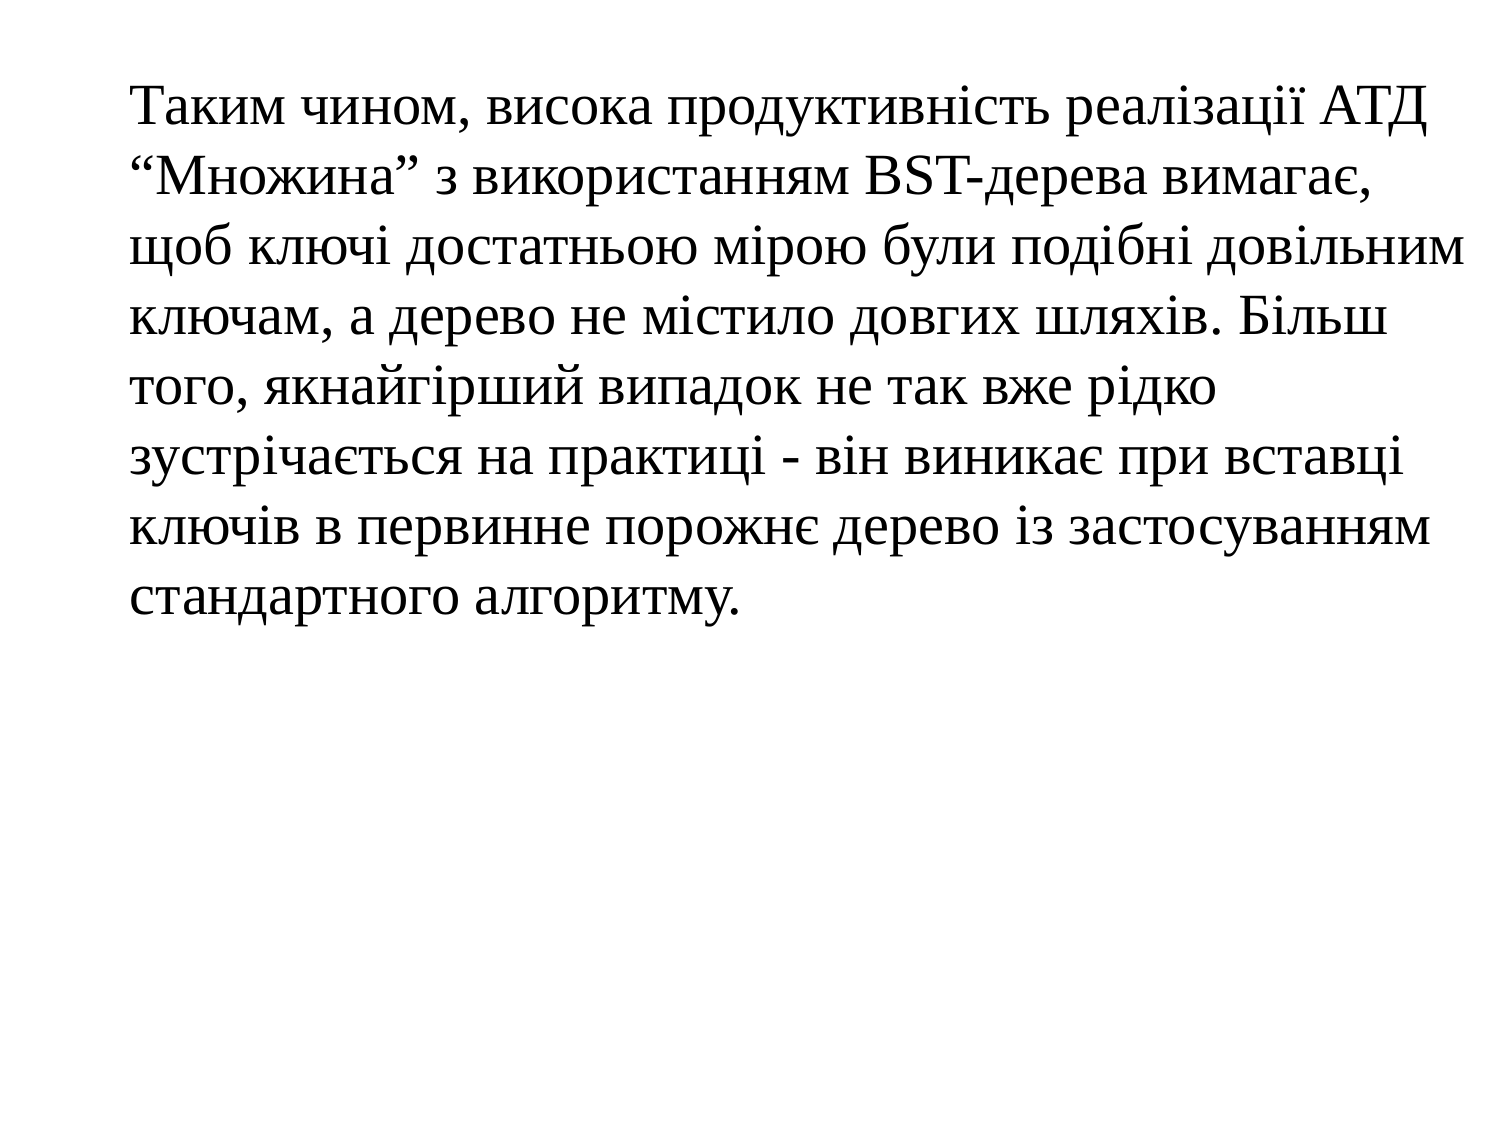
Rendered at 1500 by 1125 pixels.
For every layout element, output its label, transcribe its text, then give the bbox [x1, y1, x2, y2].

list Таким чином, висока продуктивність реалізації АТД “Множина” з використанням BST-дерева вимагає, щоб ключі достатньою мірою були подібні довільним ключам, а дерево не містило довгих шляхів. Більш того, якнайгірший випадок не так вже рідко зустрічається на практиці - він виникає при вставці ключів в первинне порожнє дерево із застосуванням стандартного алгоритму. [0, 58, 1500, 1125]
